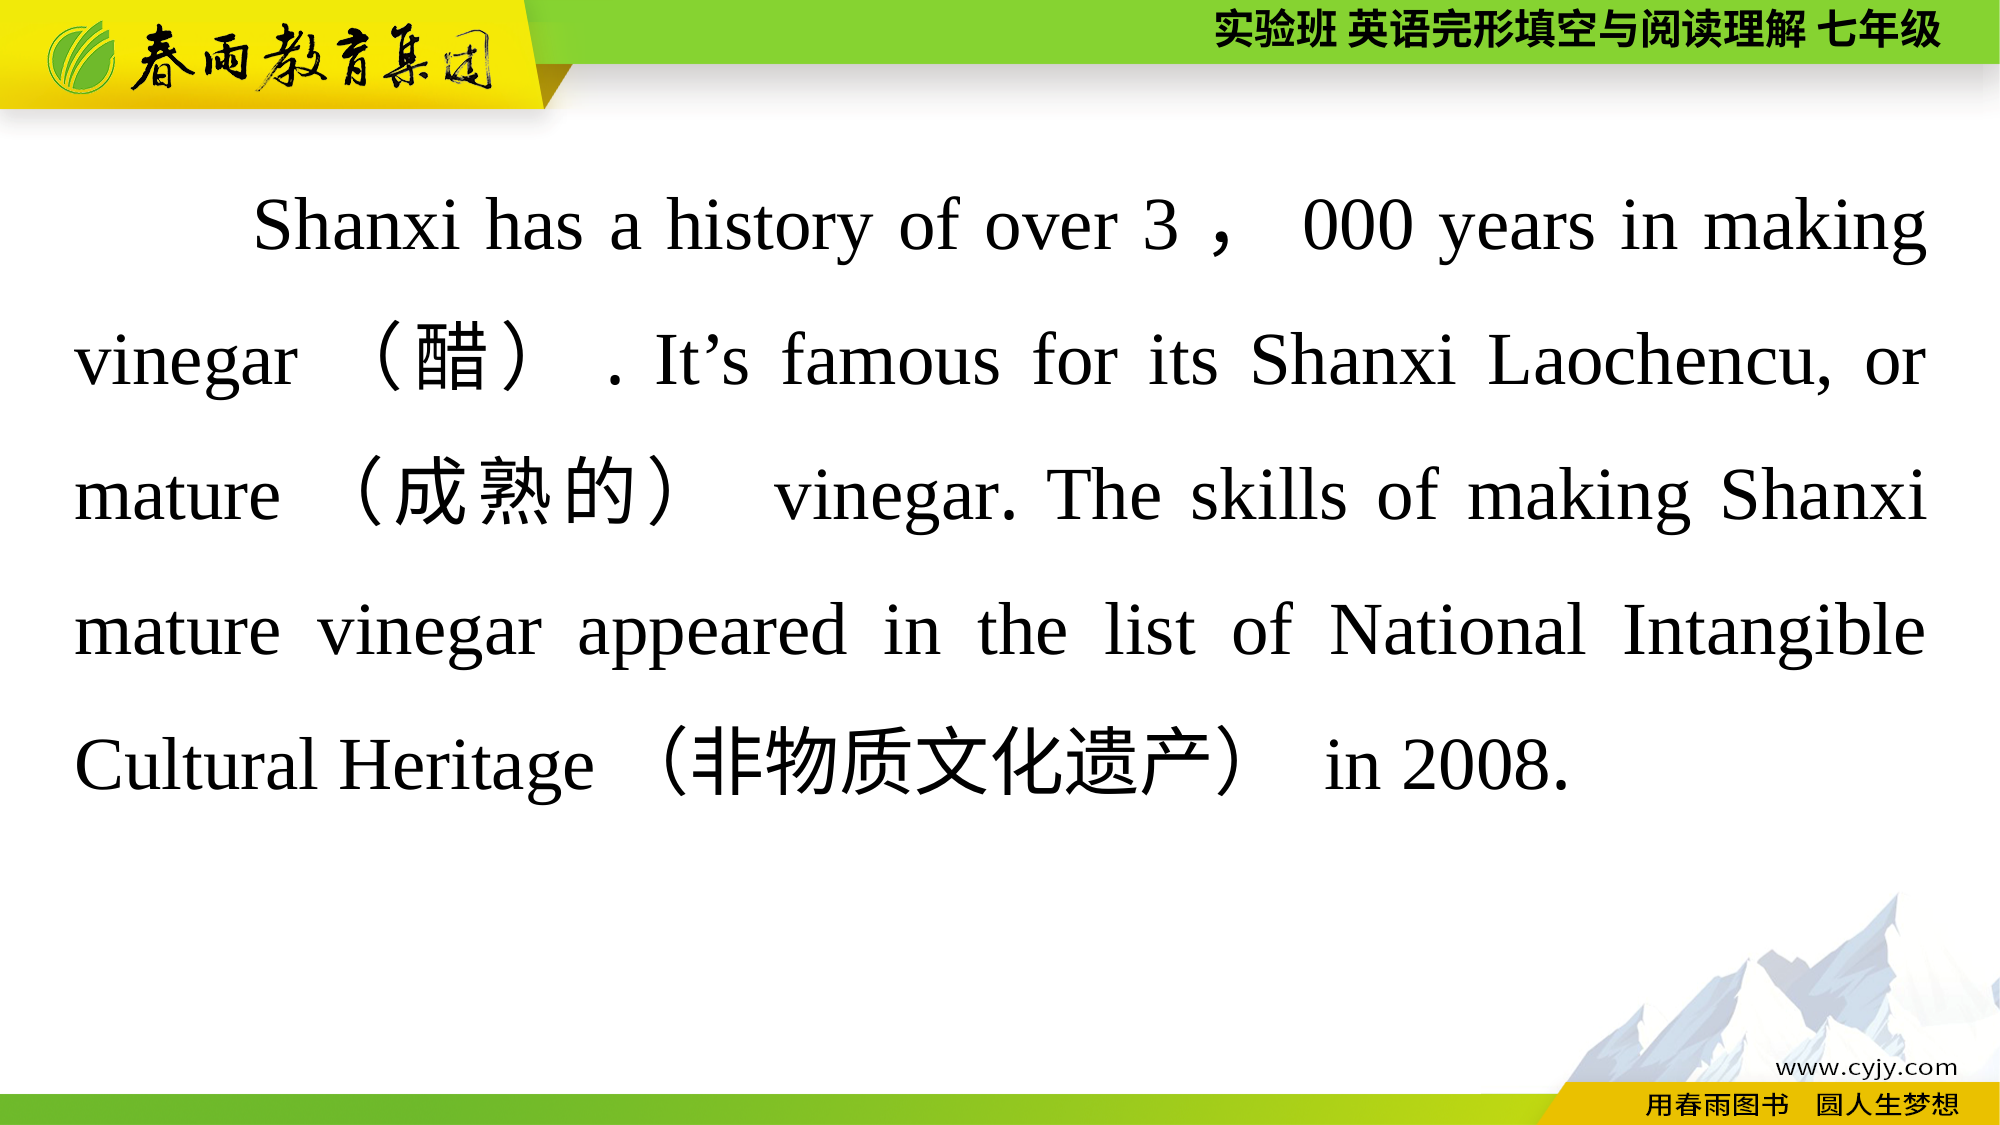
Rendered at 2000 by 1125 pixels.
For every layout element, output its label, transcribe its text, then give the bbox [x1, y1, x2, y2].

list Shanxi has a history of over 3，000 years in making vinegar（醋）. It’s famous for its Shanxi Laochencu, or mature（成熟的） vinegar. The skills of making Shanxi mature vinegar appeared in the list of National Intangible Cultural Heritage（非物质文化遗产） in 2008. [59, 122, 1944, 802]
picture [0, 0, 2000, 1125]
